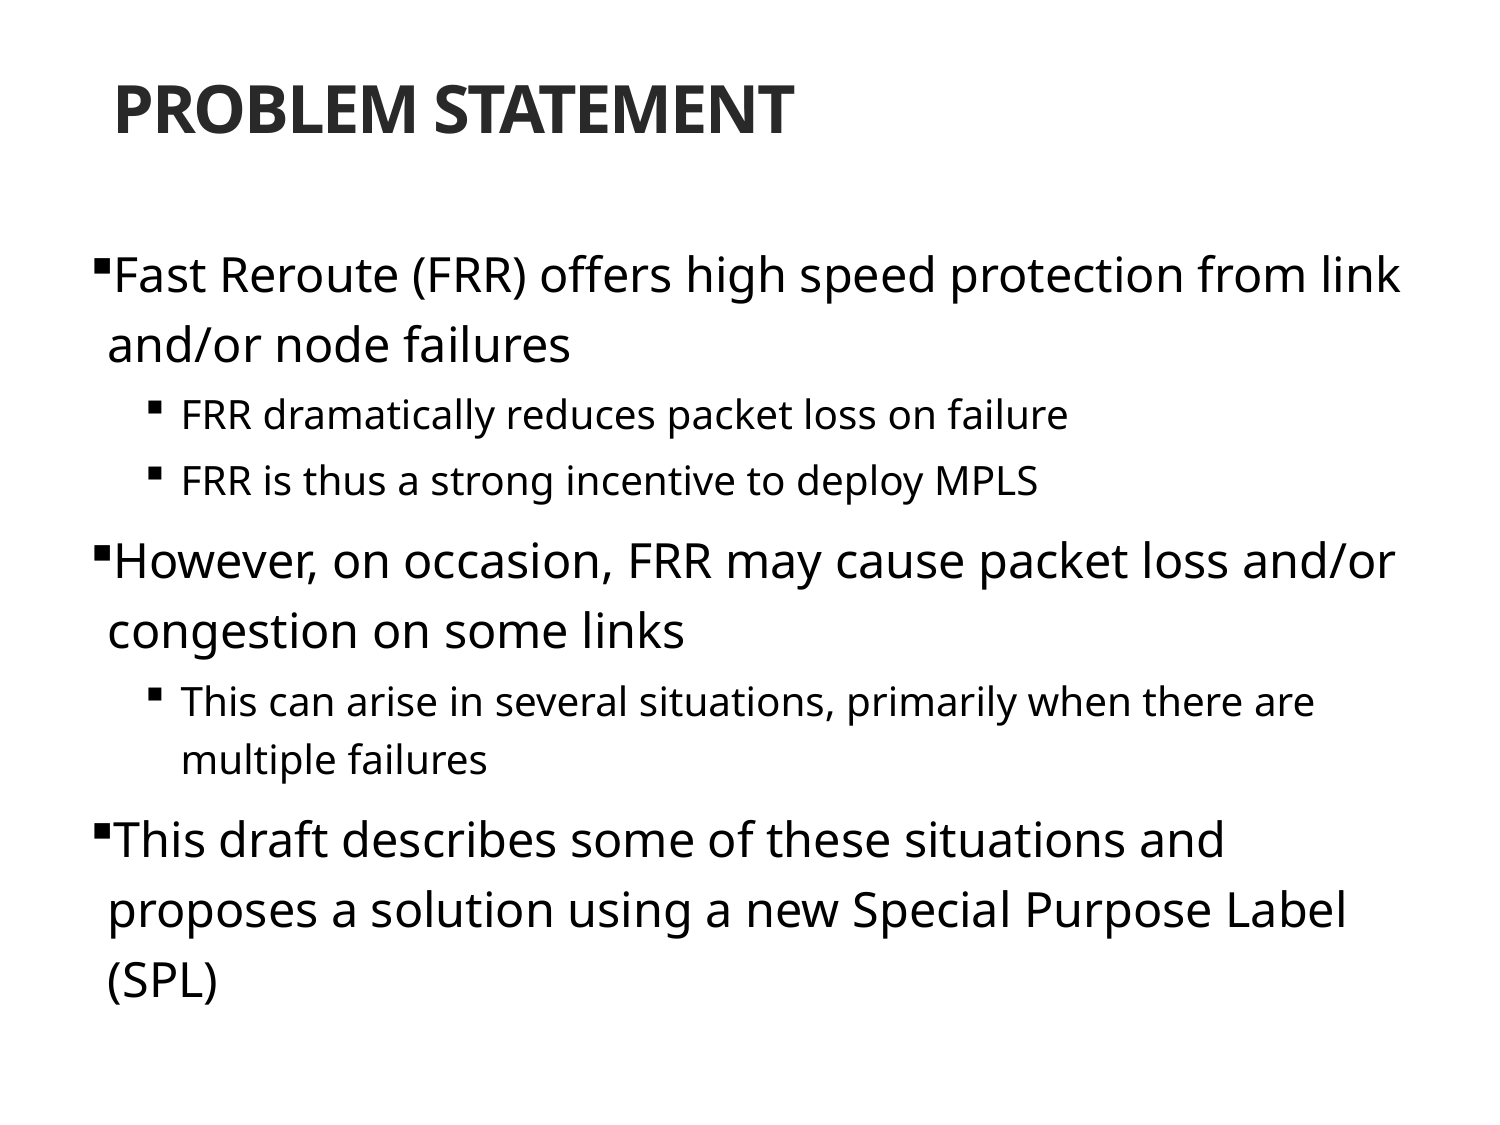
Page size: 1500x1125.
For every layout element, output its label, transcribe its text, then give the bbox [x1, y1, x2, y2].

list Fast Reroute (FRR) offers high speed protection from link and/or node failures FRR dramatically reduces packet loss on failure FRR is thus a strong incentive to deploy MPLS However, on occasion, FRR may cause packet loss and/or congestion on some links This can arise in several situations, primarily when there are multiple failures This draft describes some of these situations and proposes a solution using a new Special Purpose Label (SPL) [75, 224, 1425, 1021]
title Problem Statement [75, 47, 1295, 178]
